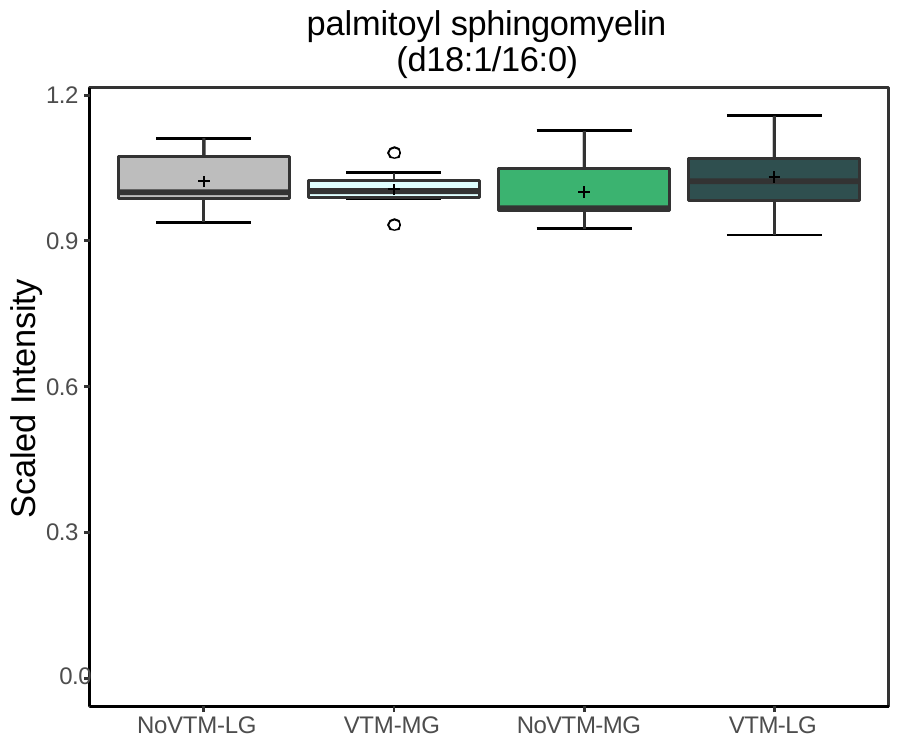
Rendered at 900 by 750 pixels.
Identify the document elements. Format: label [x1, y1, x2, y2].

footer [57, 661, 95, 750]
text_box [1, 274, 82, 546]
text_box [83, 86, 891, 738]
slide_number [134, 713, 290, 750]
title [130, 0, 770, 86]
text_box [44, 77, 82, 109]
text_box [44, 223, 82, 254]
